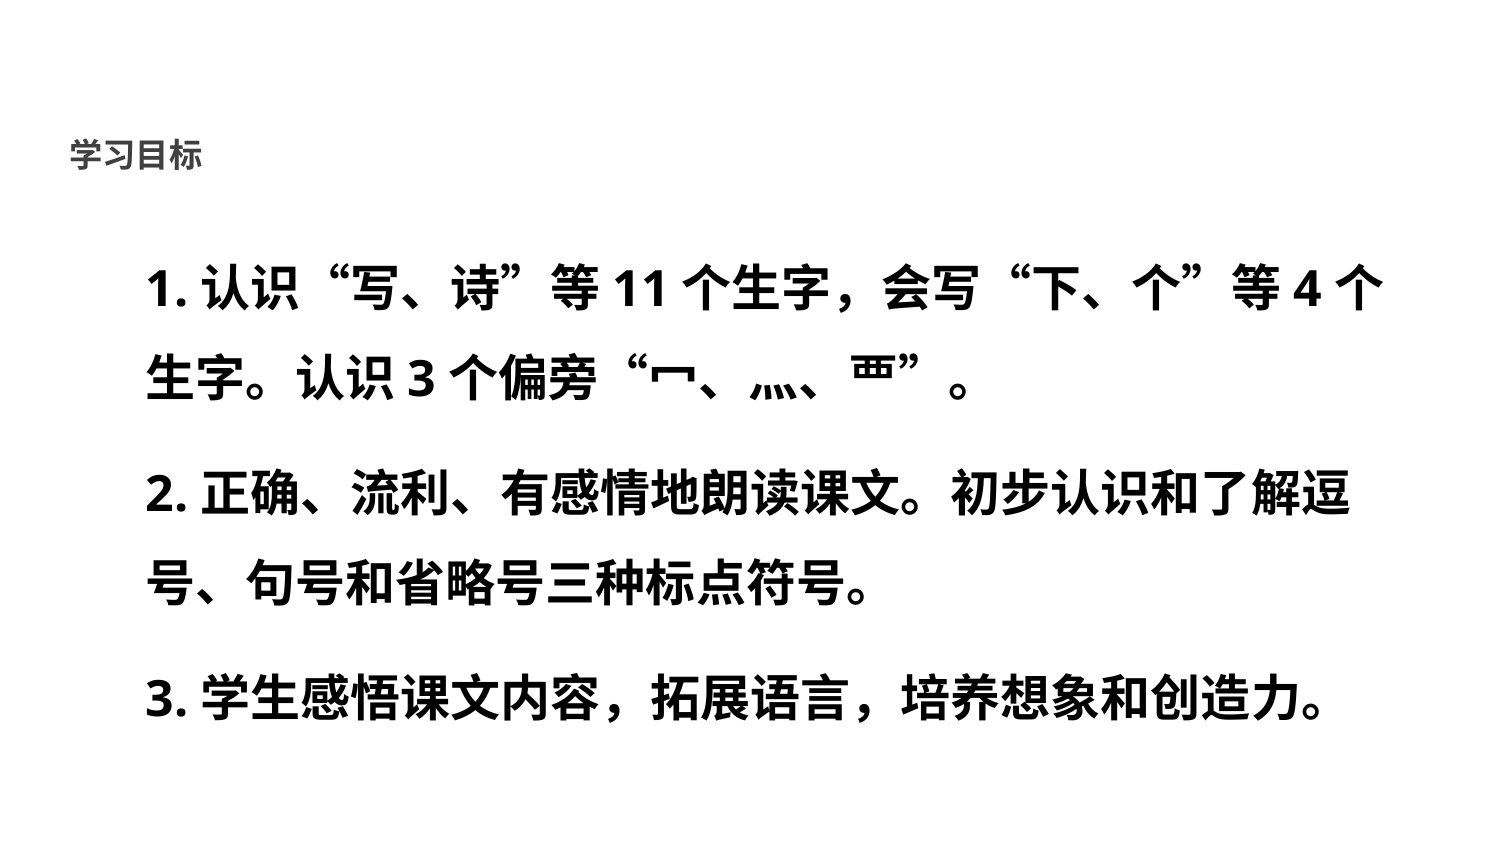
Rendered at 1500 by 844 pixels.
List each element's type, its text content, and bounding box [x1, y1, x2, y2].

text_box 学习目标 [54, 126, 218, 182]
text_box 1.认识“写、诗”等11个生字，会写“下、个”等4个生字。认识3个偏旁“冖、灬、覀”。 2.正确、流利、有感情地朗读课文。初步认识和了解逗号、句号和省略号三种标点符号。 3.学生感悟课文内容，拓展语言，培养想象和创造力。 [134, 220, 1441, 732]
